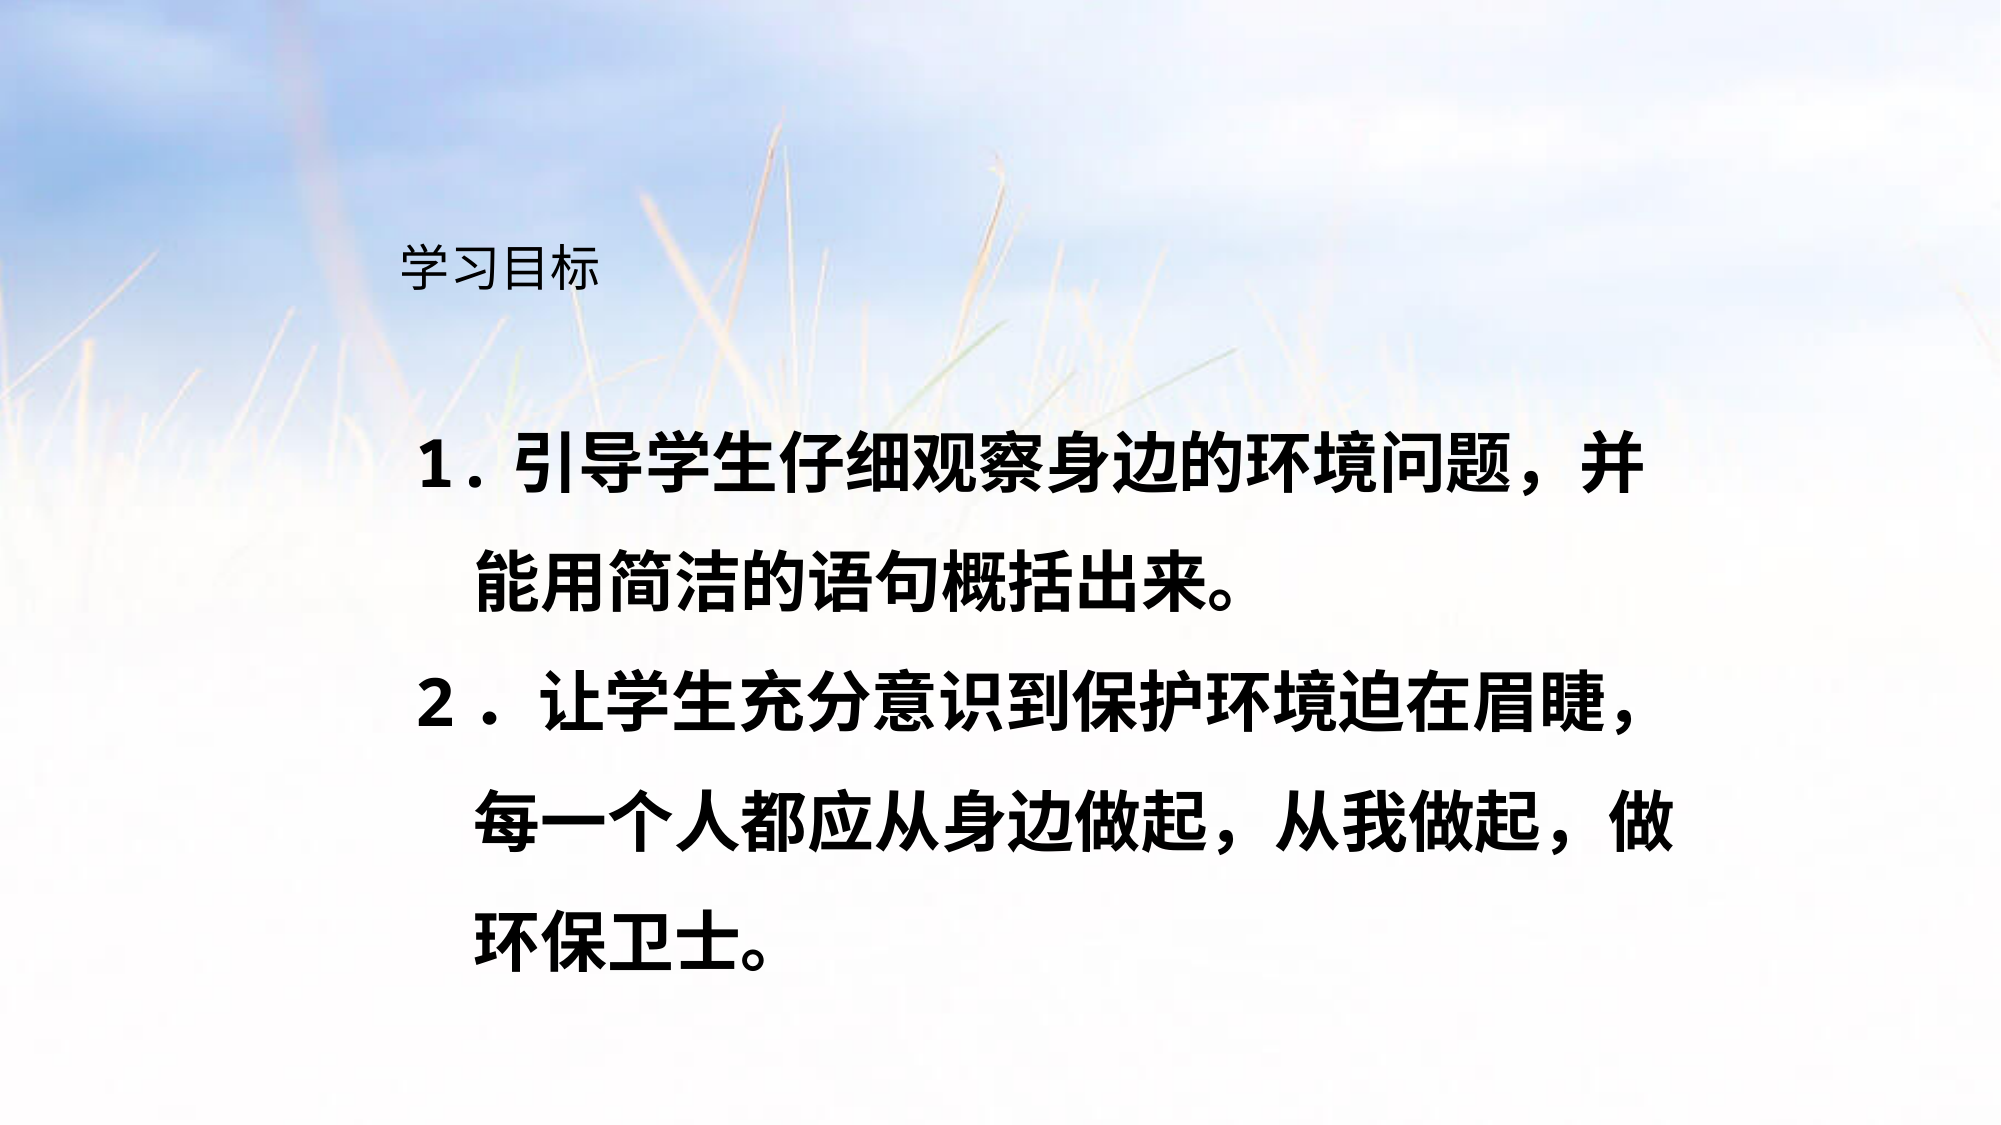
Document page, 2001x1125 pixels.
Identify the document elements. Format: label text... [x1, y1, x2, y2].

text_box 学习目标 [385, 229, 616, 304]
picture [0, 0, 2001, 1125]
subtitle 1.引导学生仔细观察身边的环境问题，并能用简洁的语句概括出来。 2．让学生充分意识到保护环境迫在眉睫，每一个人都应从身边做起，从我做起，做环保卫士。 [400, 372, 1714, 806]
